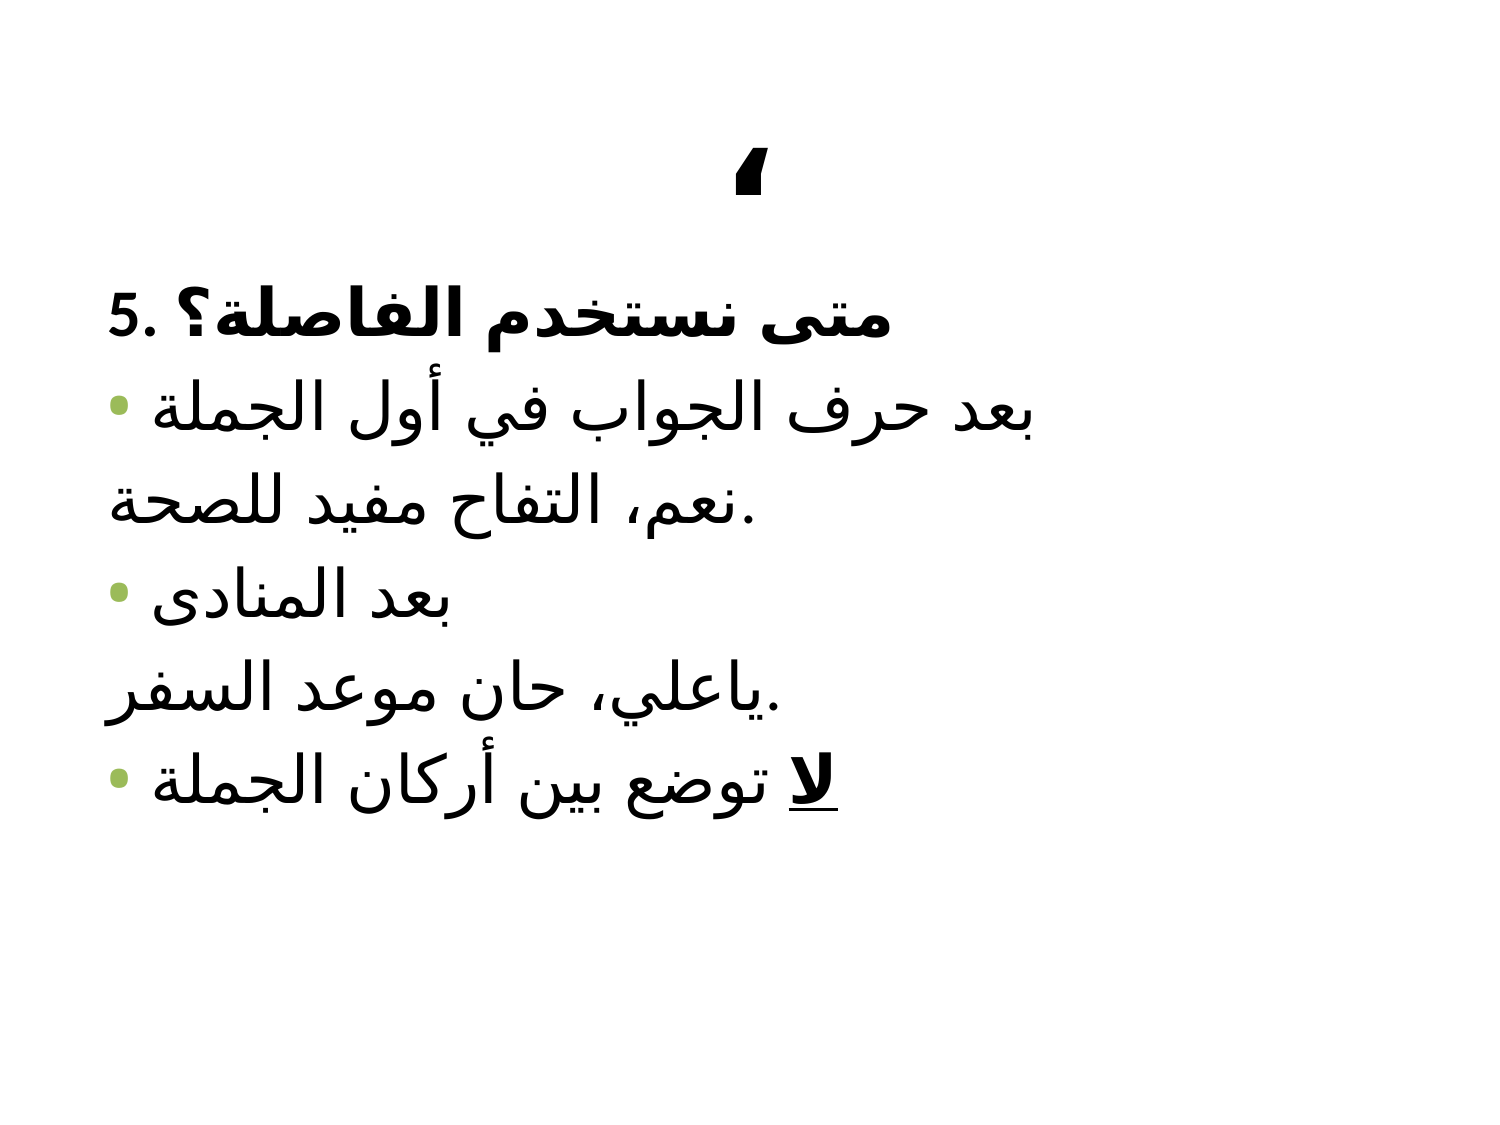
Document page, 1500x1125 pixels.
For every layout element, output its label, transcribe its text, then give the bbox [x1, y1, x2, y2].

list 5. متى نستخدم الفاصلة؟ بعد حرف الجواب في أول الجملة نعم، التفاح مفيد للصحة. بعد المنادى ياعلي، حان موعد السفر. لا توضع بين أركان الجملة [75, 262, 1425, 1005]
title ، [75, 45, 1425, 233]
